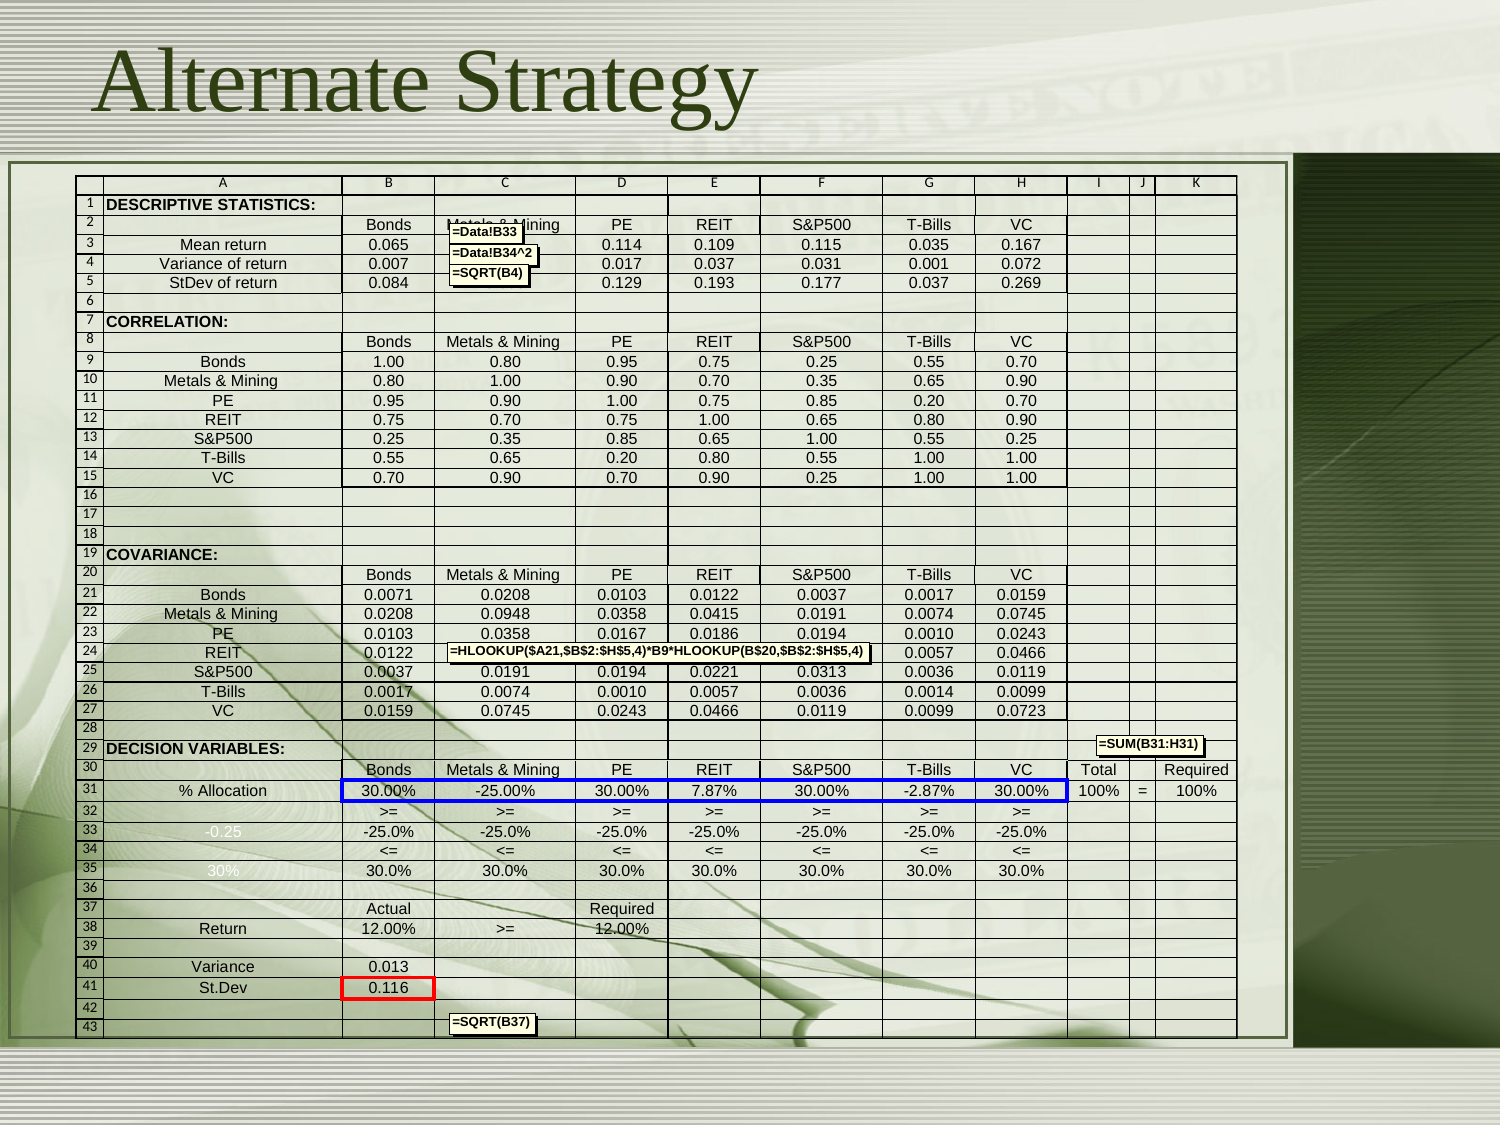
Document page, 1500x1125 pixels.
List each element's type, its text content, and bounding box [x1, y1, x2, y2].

picture [0, 0, 1500, 1125]
title Alternate Strategy [74, 0, 1288, 151]
